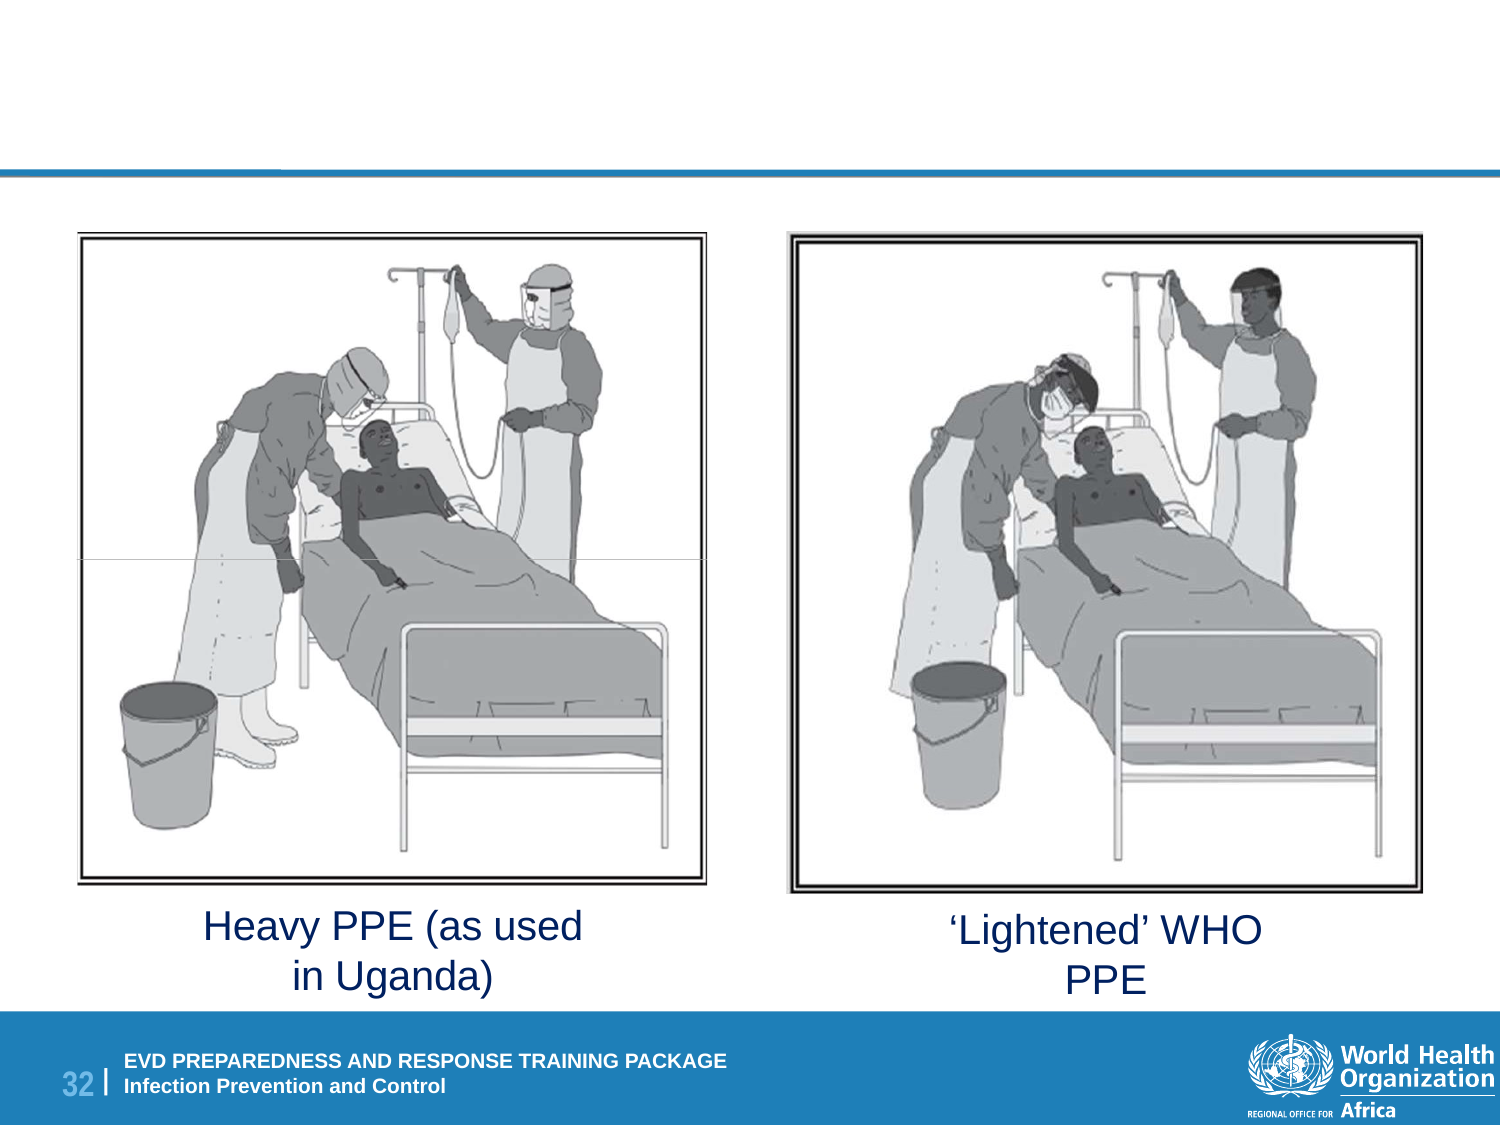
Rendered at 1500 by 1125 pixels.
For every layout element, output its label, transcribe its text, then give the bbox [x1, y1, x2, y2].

text_box [786, 231, 1424, 894]
text_box Heavy PPE (as used in Uganda) [195, 898, 589, 999]
text_box ‘Lightened’ WHO PPE [911, 903, 1298, 1004]
text_box [76, 231, 708, 886]
